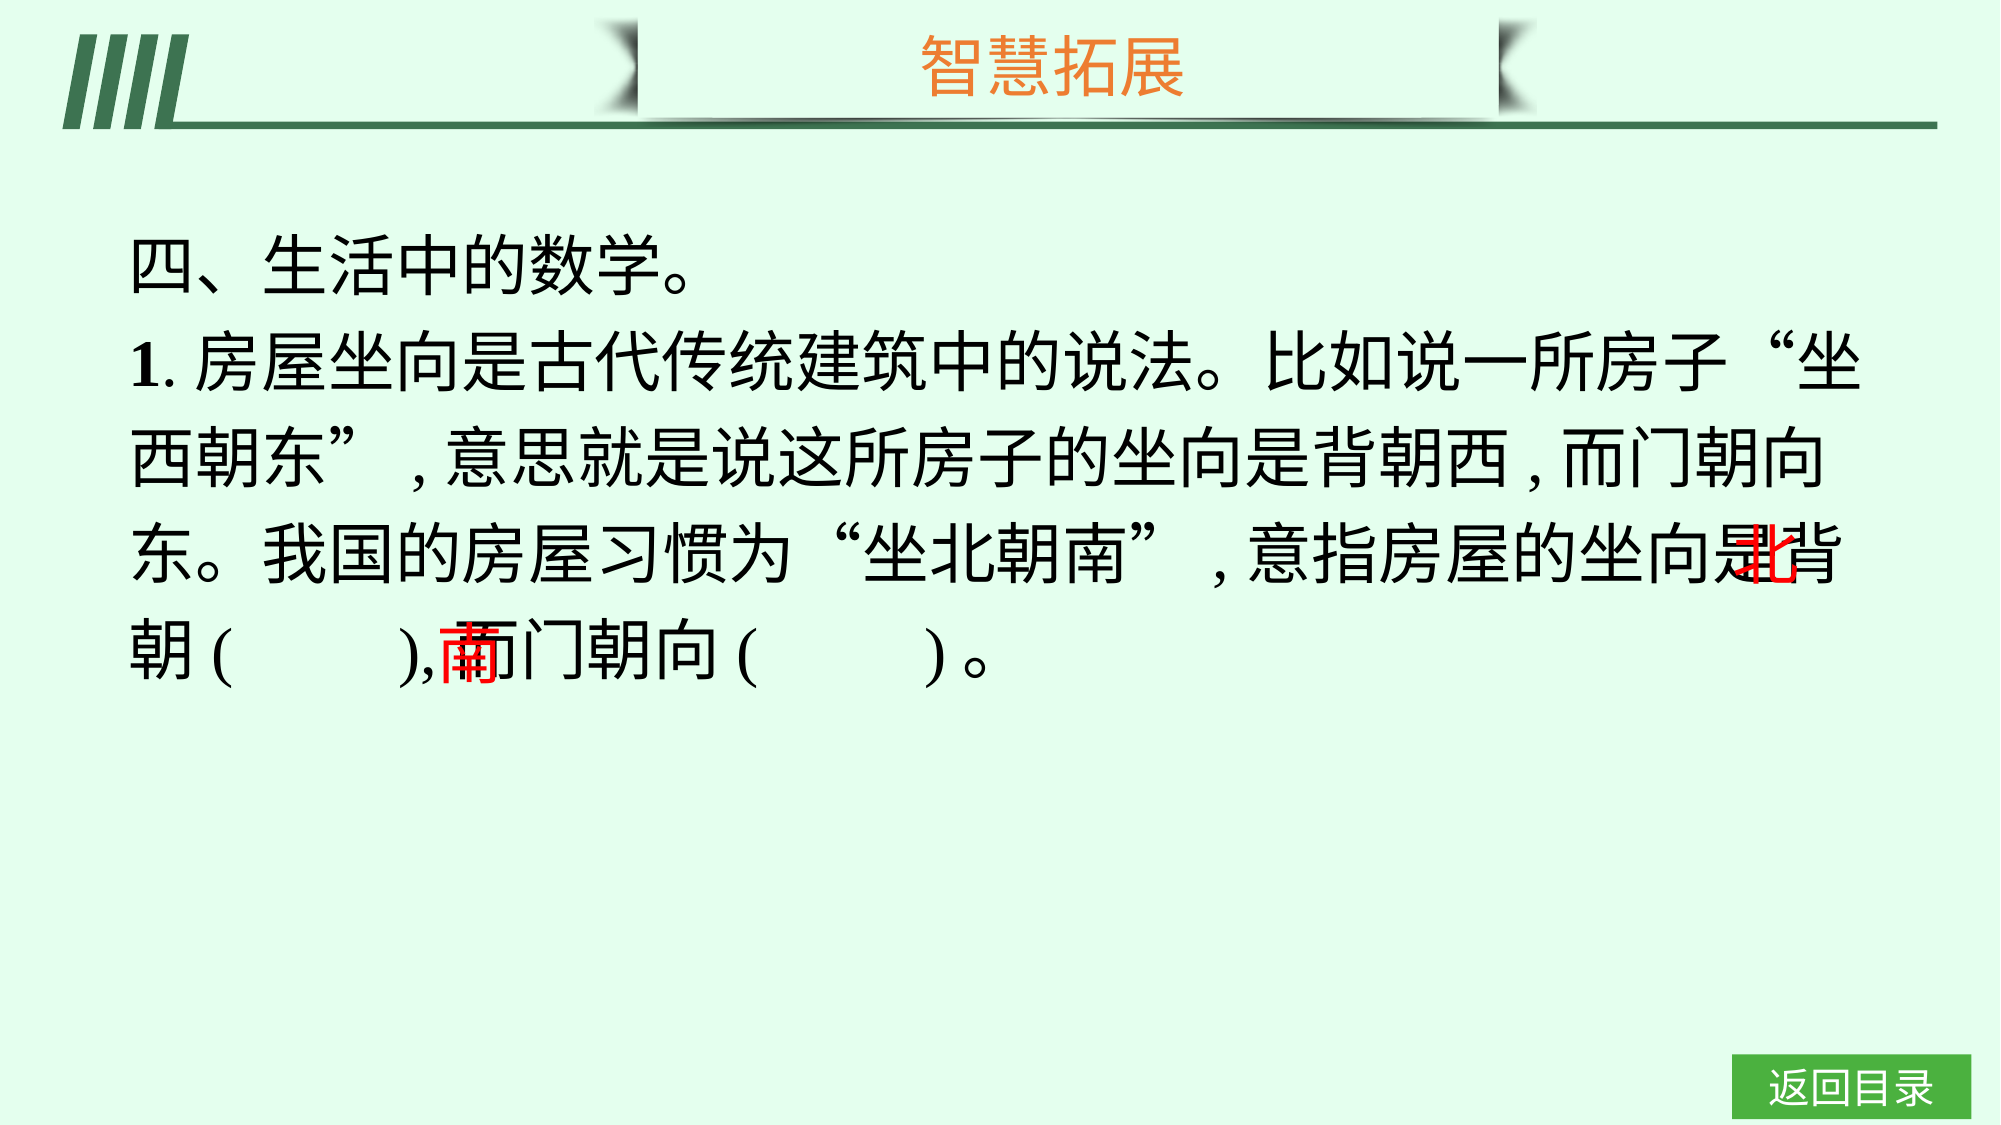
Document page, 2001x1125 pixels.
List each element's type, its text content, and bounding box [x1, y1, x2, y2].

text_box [594, 16, 1537, 127]
text_box 北 [1718, 489, 1815, 601]
text_box 南 [421, 588, 519, 699]
text_box 四、生活中的数学。 1.房屋坐向是古代传统建筑中的说法。比如说一所房子“坐西朝东”,意思就是说这所房子的坐向是背朝西,而门朝向东。我国的房屋习惯为“坐北朝南”,意指房屋的坐向是背朝( ),而门朝向( )。 [113, 200, 1887, 695]
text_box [62, 34, 1938, 130]
